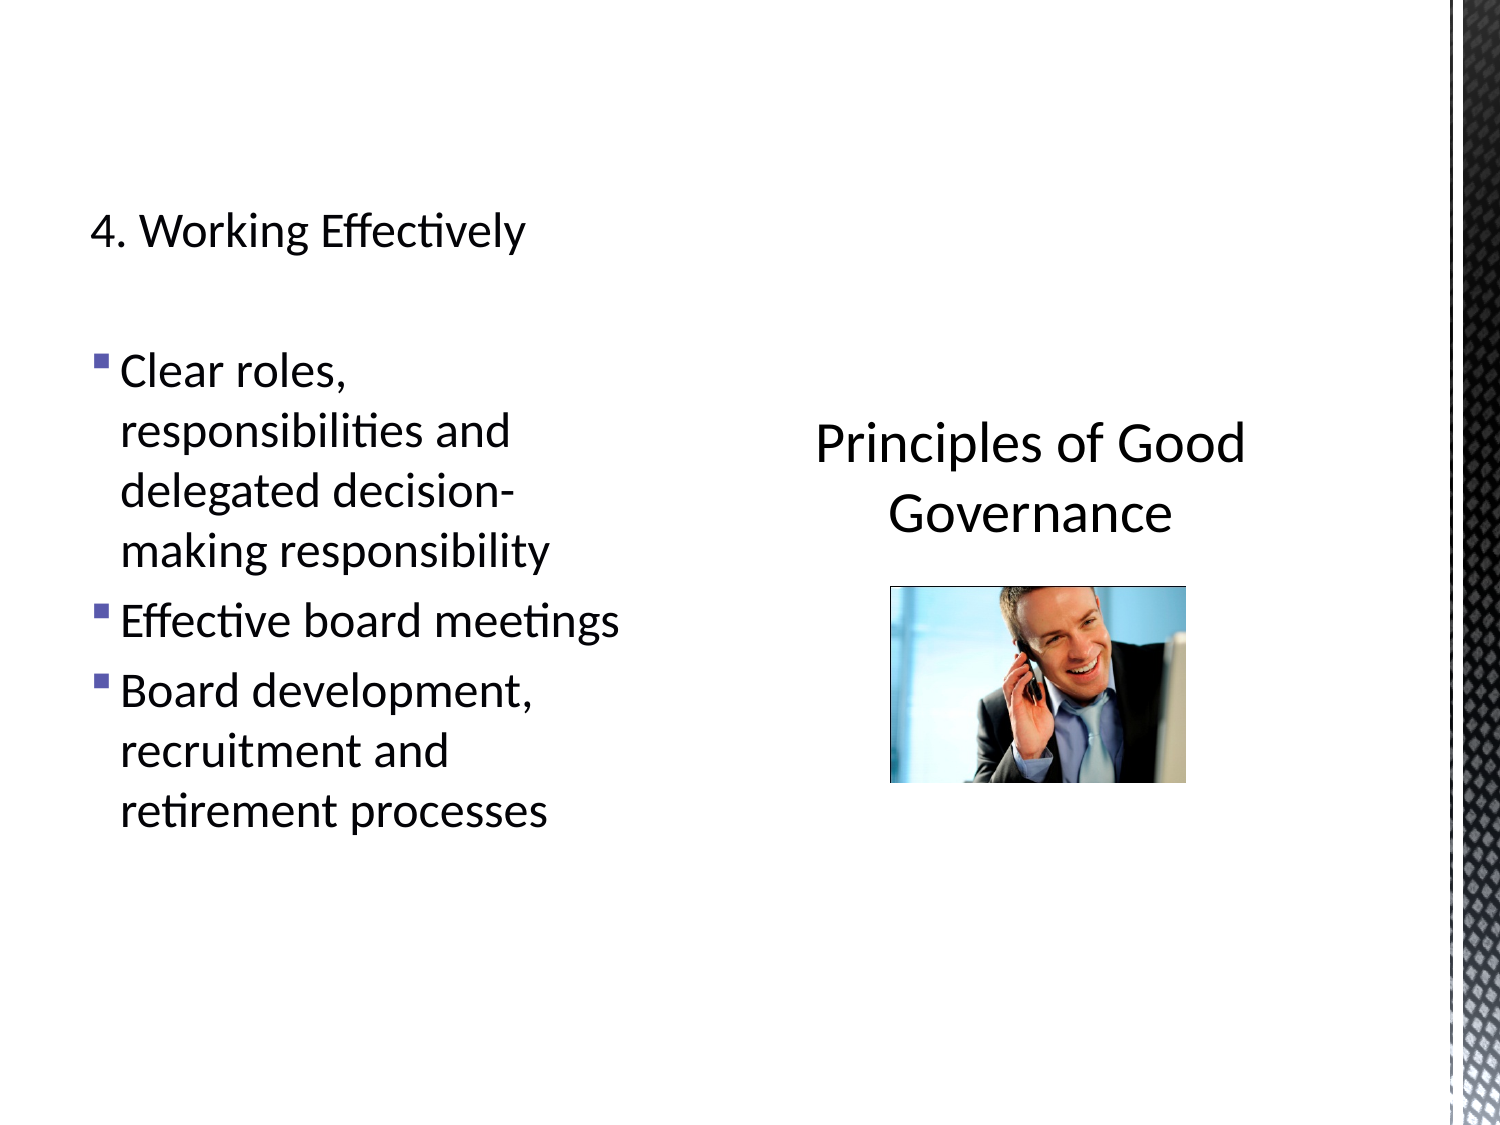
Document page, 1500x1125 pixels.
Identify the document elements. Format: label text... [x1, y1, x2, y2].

picture [1447, 0, 1500, 1125]
title Principles of Good Governance [800, 75, 1263, 1013]
list 4. Working Effectively Clear roles, responsibilities and delegated decision-making responsibility Effective board meetings Board development, recruitment and retirement processes [75, 75, 675, 1013]
picture [890, 585, 1187, 783]
